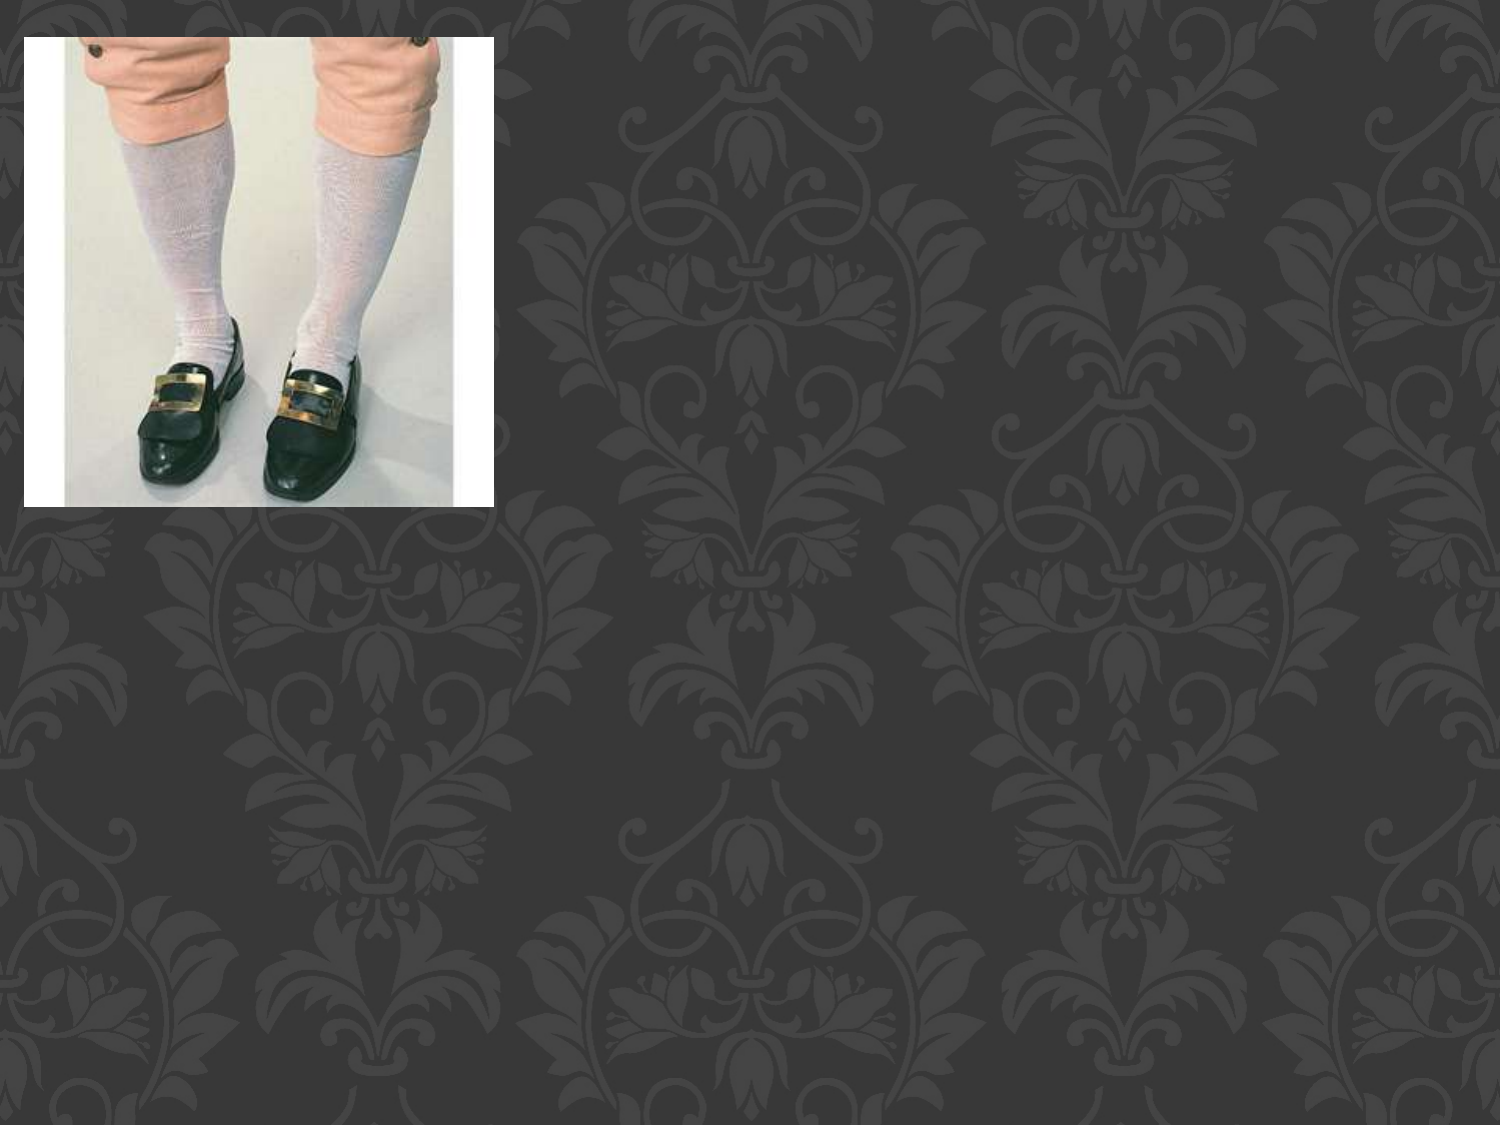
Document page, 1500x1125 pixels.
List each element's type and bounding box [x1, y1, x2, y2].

picture [24, 37, 494, 507]
